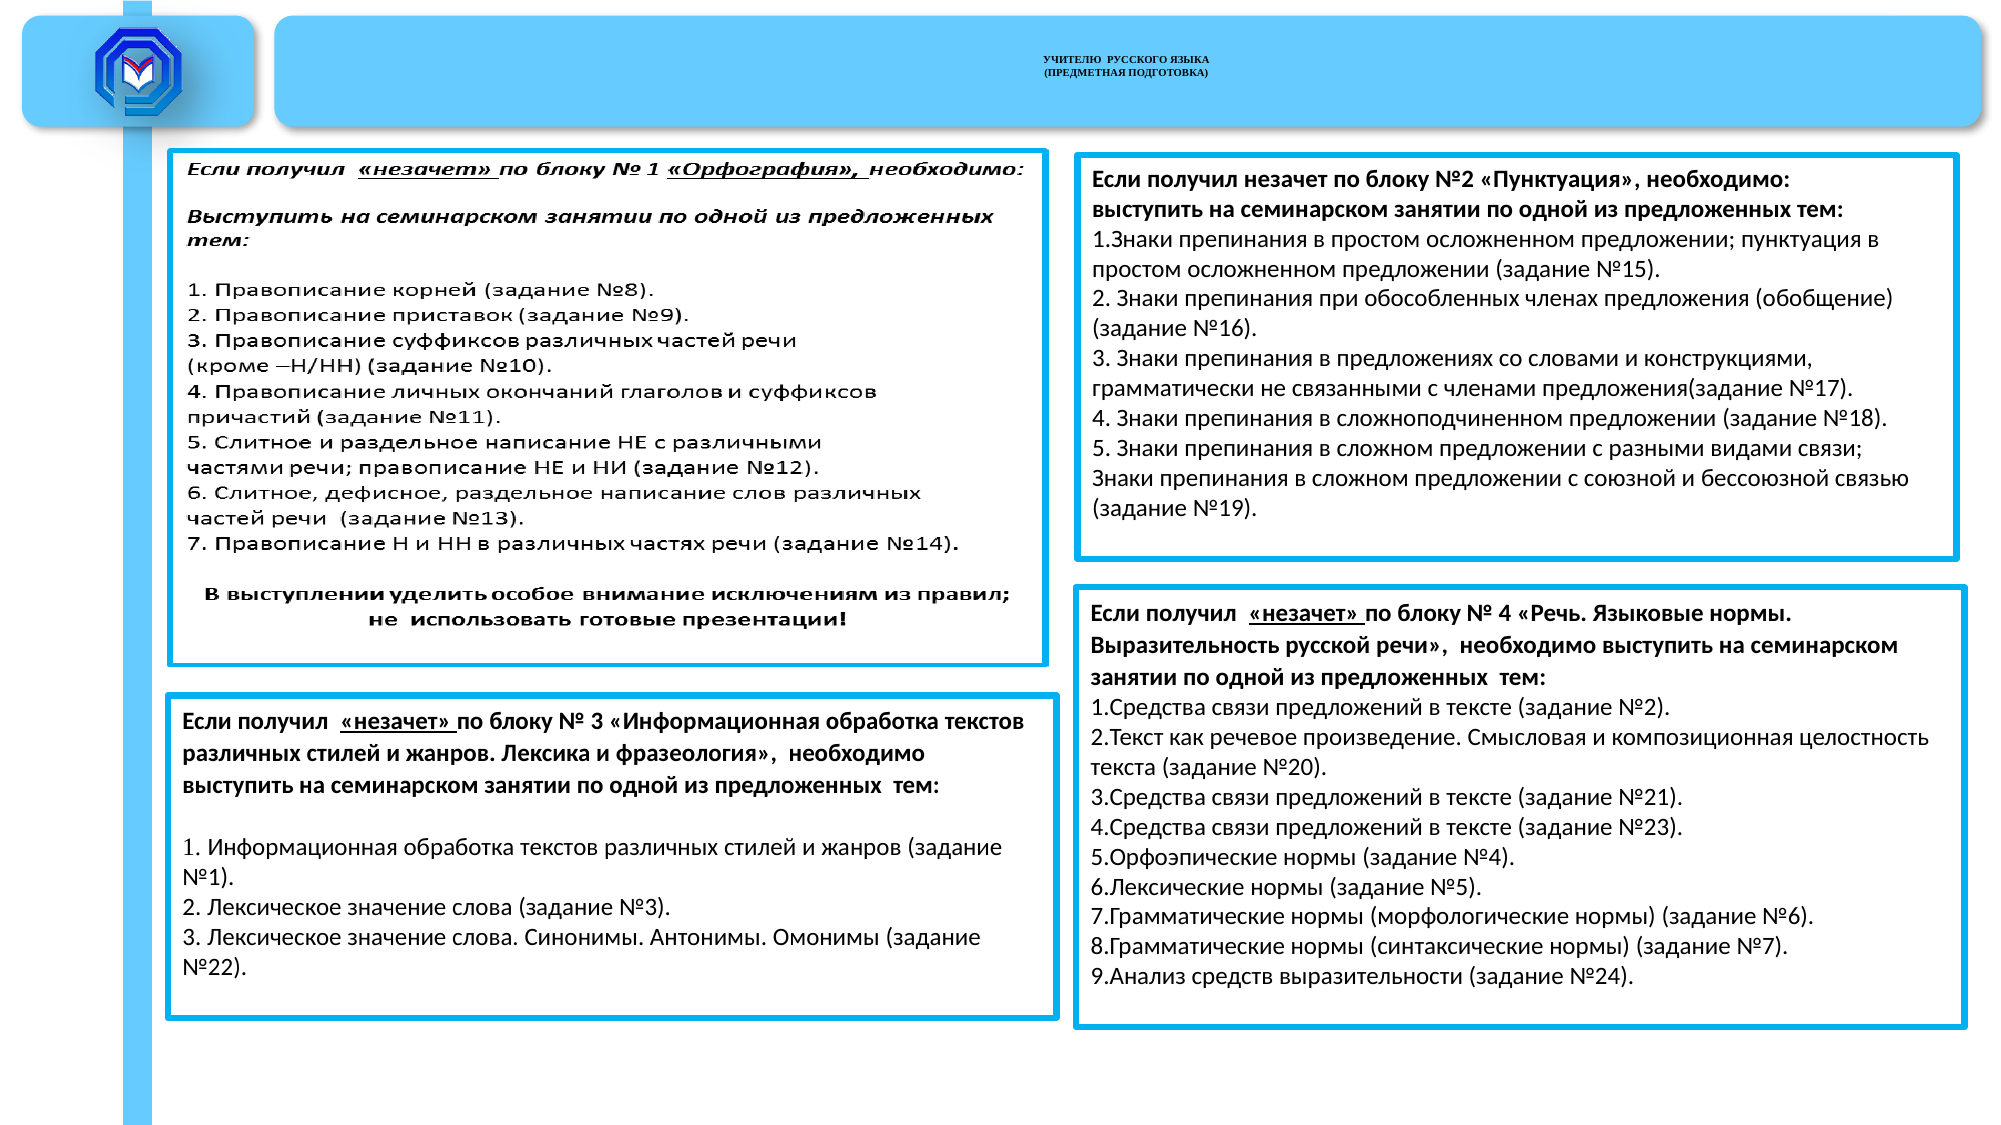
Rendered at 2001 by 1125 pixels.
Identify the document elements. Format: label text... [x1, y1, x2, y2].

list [167, 148, 1049, 667]
text_box Если получил «незачет» по блоку № 3 «Информационная обработка текстов различных стилей и жанров. Лексика и фразеология», необходимо выступить на семинарском занятии по одной из предложенных тем: 1. Информационная обработка текстов различных стилей и жанров (задание №1). 2. Лексическое значение слова (задание №3). 3. Лексическое значение слова. Синонимы. Антонимы. Омонимы (задание №22). [167, 695, 1057, 1018]
title УЧИТЕЛЮ РУССКОГО ЯЗЫКА (ПРЕДМЕТНАЯ ПОДГОТОВКА) [291, 17, 1961, 113]
text_box Если получил незачет по блоку №2 «Пунктуация», необходимо: выступить на семинарском занятии по одной из предложенных тем: 1.Знаки препинания в простом осложненном предложении; пунктуация в простом осложненном предложении (задание №15). 2. Знаки препинания при обособленных членах предложения (обобщение) (задание №16). 3. Знаки препинания в предложениях со словами и конструкциями, грамматически не связанными с членами предложения(задание №17). 4. Знаки препинания в сложноподчиненном предложении (задание №18). 5. Знаки препинания в сложном предложении с разными видами связи; Знаки препинания в сложном предложении с союзной и бессоюзной связью (задание №19). [1077, 154, 1957, 559]
picture [91, 23, 186, 119]
text_box Если получил «незачет» по блоку № 4 «Речь. Языковые нормы. Выразительность русской речи», необходимо выступить на семинарском занятии по одной из предложенных тем: 1.Средства связи предложений в тексте (задание №2). 2.Текст как речевое произведение. Смысловая и композиционная целостность текста (задание №20). 3.Средства связи предложений в тексте (задание №21). 4.Средства связи предложений в тексте (задание №23). 5.Орфоэпические нормы (задание №4). 6.Лексические нормы (задание №5). 7.Грамматические нормы (морфологические нормы) (задание №6). 8.Грамматические нормы (синтаксические нормы) (задание №7). 9.Анализ средств выразительности (задание №24). [1075, 587, 1965, 1028]
